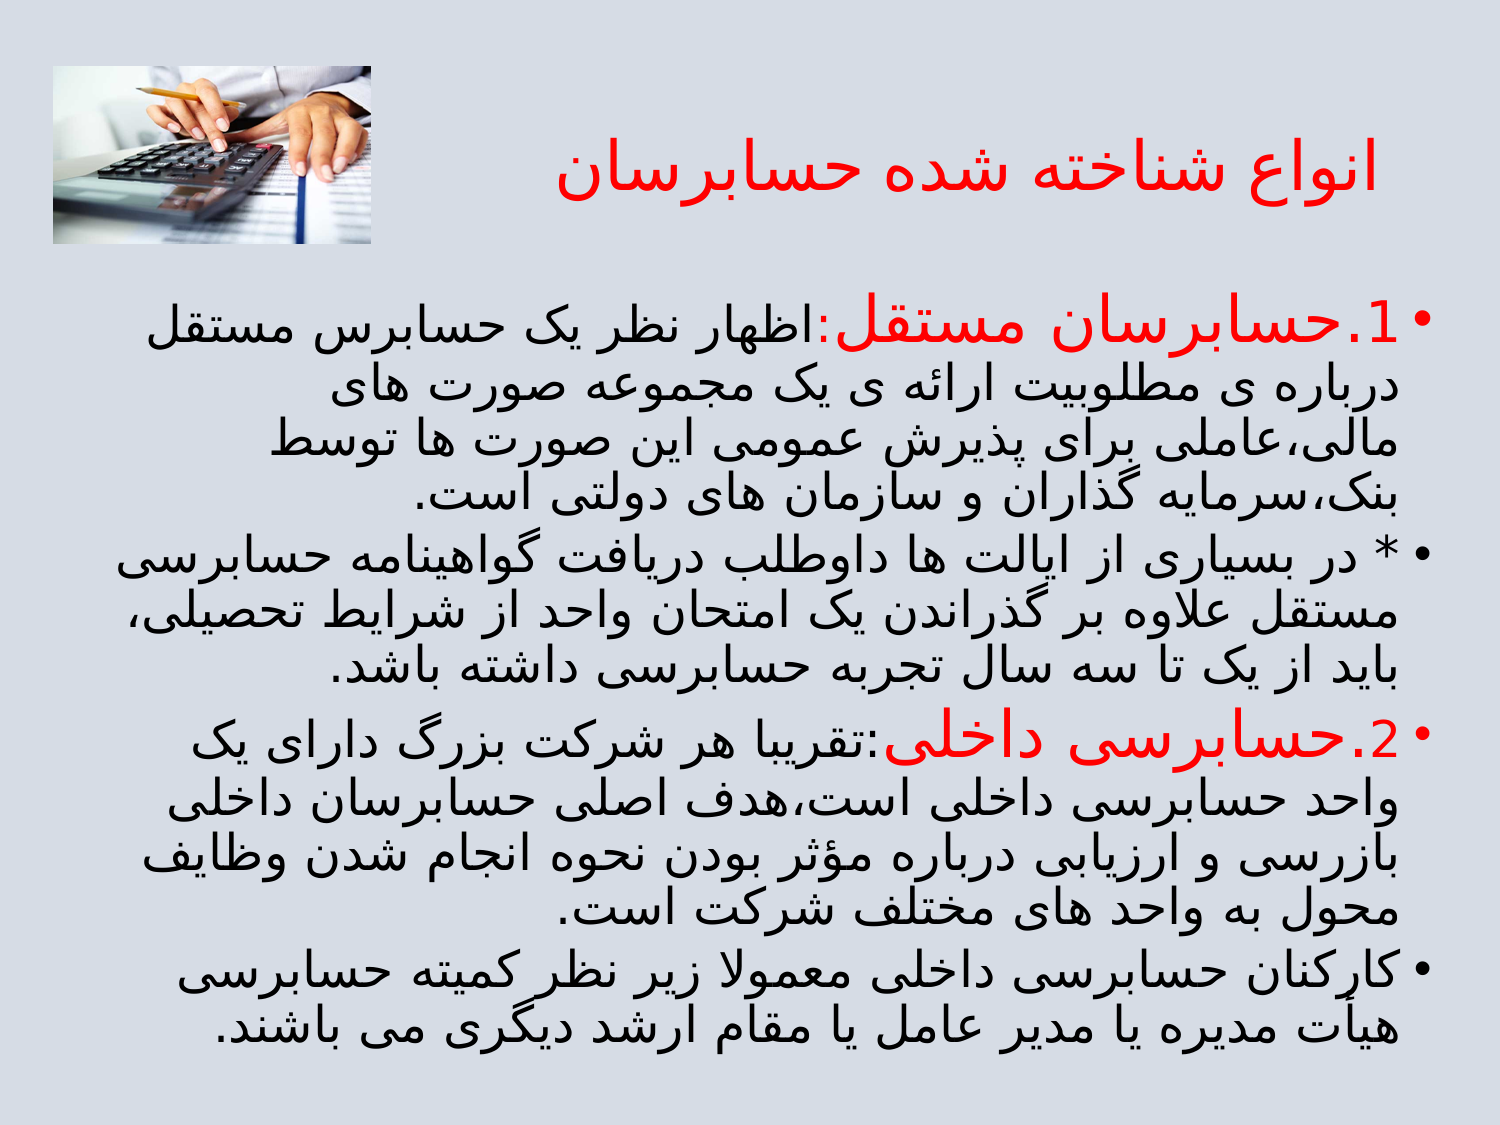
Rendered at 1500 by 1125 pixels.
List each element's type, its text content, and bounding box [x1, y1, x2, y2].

title انواع شناخته شده حسابرسان [103, 59, 1397, 278]
picture [53, 66, 371, 245]
list 1.حسابرسان مستقل:اظهار نظر یک حسابرس مستقل درباره ی مطلوبیت ارائه ی یک مجموعه صورت های مالی،عاملی برای پذیرش عمومی این صورت ها توسط بنک،سرمایه گذاران و سازمان های دولتی است. * در بسیاری از ایالت ها داوطلب دریافت گواهینامه حسابرسی مستقل علاوه بر گذراندن یک امتحان واحد از شرایط تحصیلی، باید از یک تا سه سال تجربه حسابرسی داشته باشد. 2.حسابرسی داخلی:تقریبا هر شرکت بزرگ دارای یک واحد حسابرسی داخلی است،هدف اصلی حسابرسان داخلی بازرسی و ارزیابی درباره مؤثر بودن نحوه انجام شدن وظایف محول به واحد های مختلف شرکت است. کارکنان حسابرسی داخلی معمولا زیر نظر کمیته حسابرسی هیأت مدیره یا مدیر عامل یا مقام ارشد دیگری می باشند. [88, 278, 1439, 1094]
